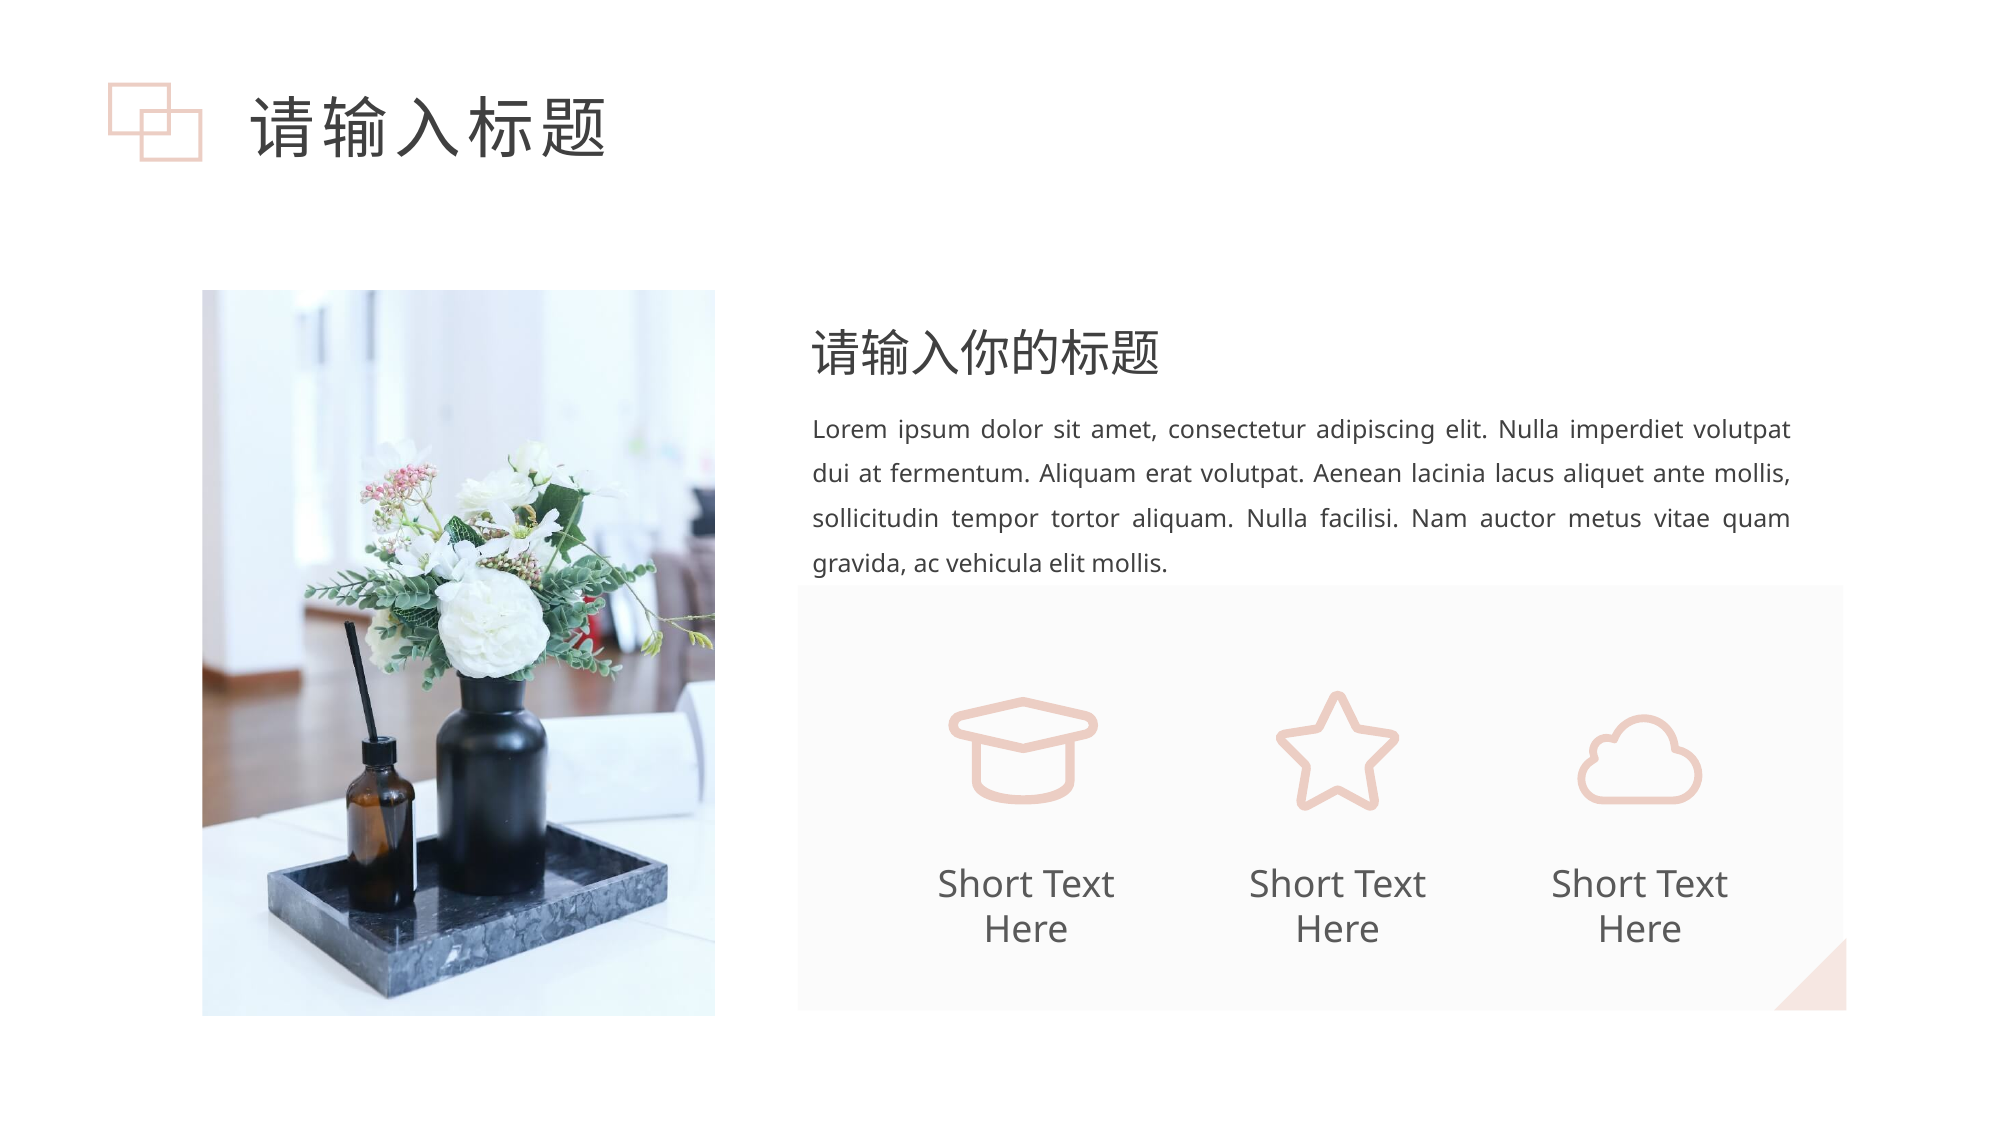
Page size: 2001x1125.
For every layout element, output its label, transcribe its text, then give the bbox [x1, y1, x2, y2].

text_box Short Text Here [1504, 852, 1776, 957]
text_box [948, 696, 1099, 805]
text_box 请输入你的标题 [780, 312, 1577, 391]
text_box [1577, 714, 1703, 805]
text_box 请输入标题 [233, 78, 891, 174]
text_box Short Text Here [890, 852, 1162, 957]
text_box Short Text Here [1202, 852, 1474, 957]
text_box Lorem ipsum dolor sit amet, consectetur adipiscing elit. Nulla imperdiet volutpat dui at fermentum. Aliquam erat volutpat. Aenean lacinia lacus aliquet ante mollis, sollicitudin tempor tortor aliquam. Nulla facilisi. Nam auctor metus vitae quam gravida, ac vehicula elit mollis. [797, 390, 1808, 584]
text_box [1276, 690, 1400, 811]
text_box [108, 82, 203, 162]
picture [202, 290, 716, 1016]
text_box [797, 584, 1844, 1011]
text_box [1771, 935, 1848, 1012]
